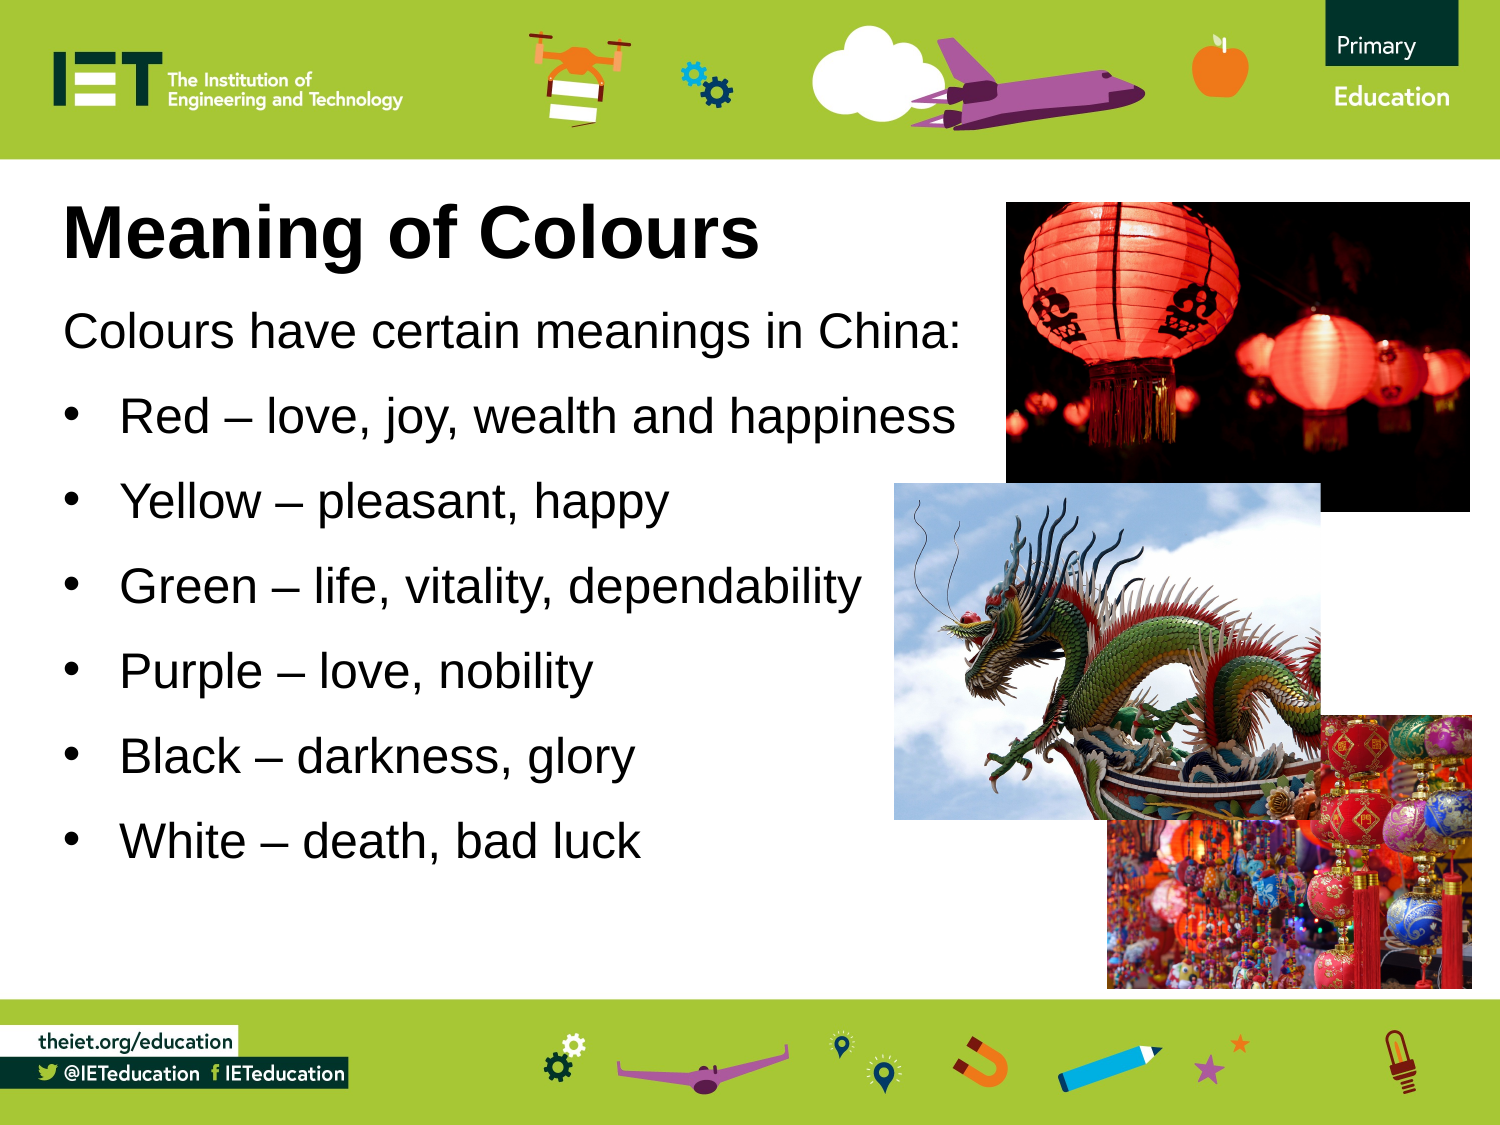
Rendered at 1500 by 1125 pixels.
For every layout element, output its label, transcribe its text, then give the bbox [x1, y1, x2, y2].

text_box Meaning of Colours [48, 176, 954, 281]
text_box Colours have certain meanings in China: Red – love, joy, wealth and happiness Yellow – pleasant, happy Green – life, vitality, dependability Purple – love, nobility Black – darkness, glory White – death, bad luck [48, 291, 992, 876]
picture [0, 0, 1500, 1125]
text_box [0, 171, 1484, 306]
